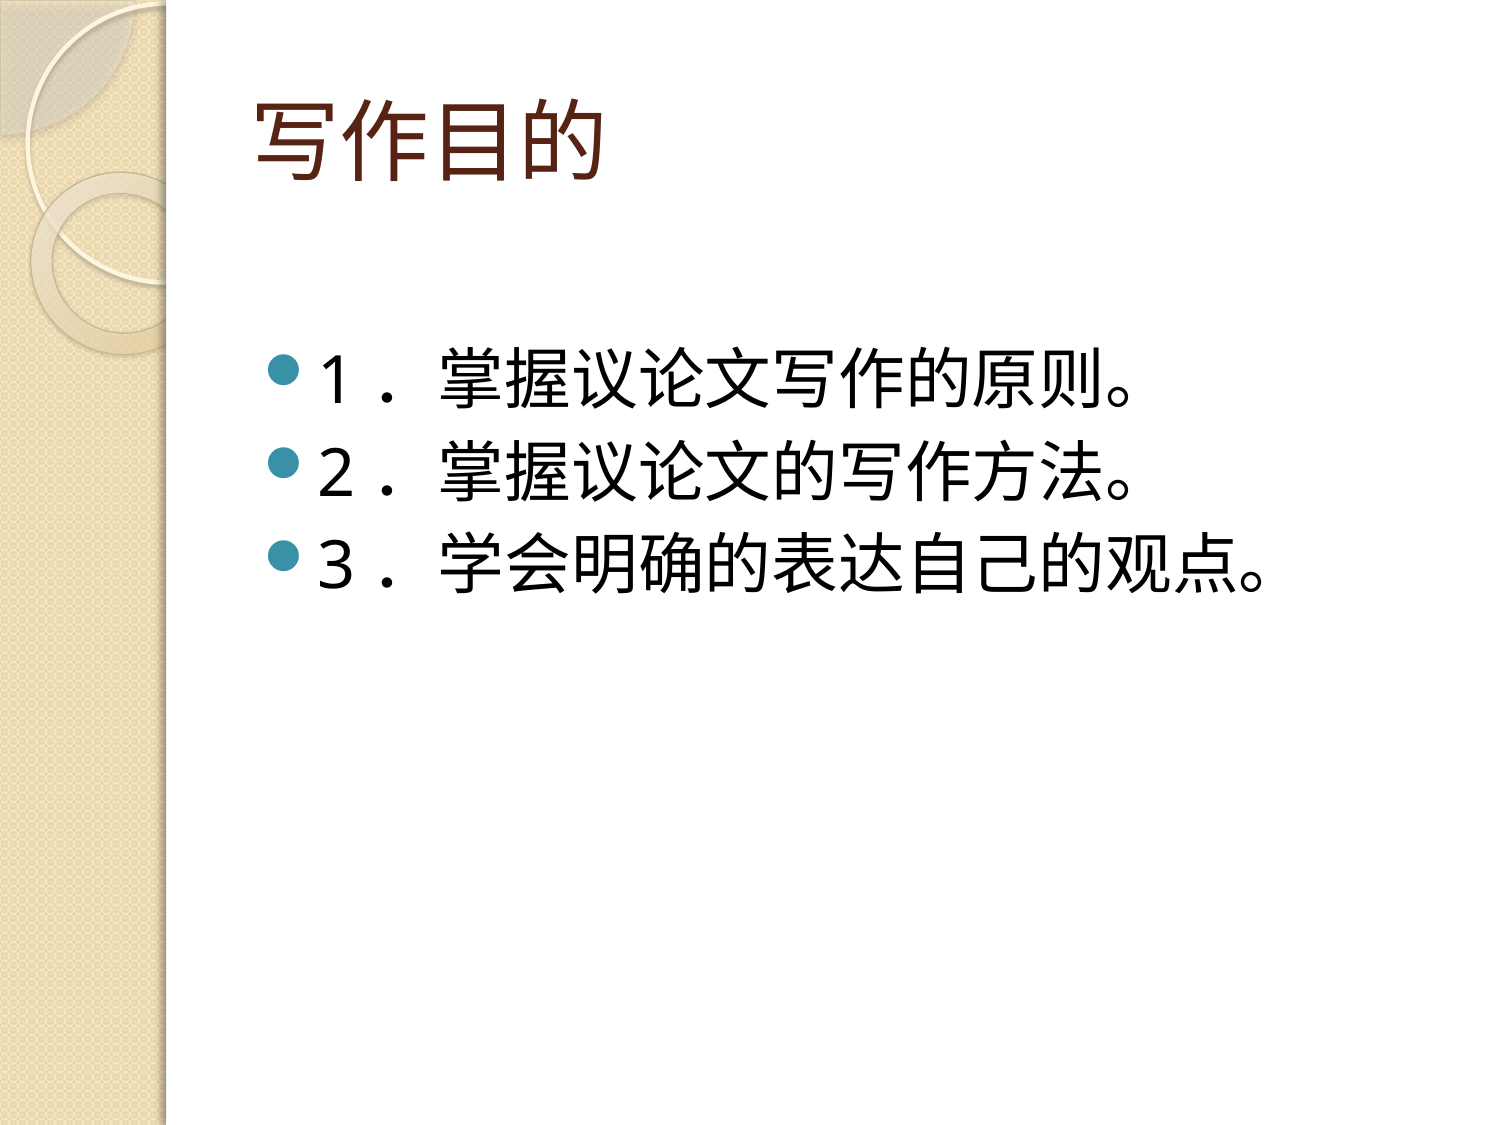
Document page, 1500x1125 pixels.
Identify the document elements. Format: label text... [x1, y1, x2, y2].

title 写作目的 [235, 45, 1466, 233]
list 1．掌握议论文写作的原则。 2．掌握议论文的写作方法。 3．学会明确的表达自己的观点。 [235, 237, 1466, 1025]
